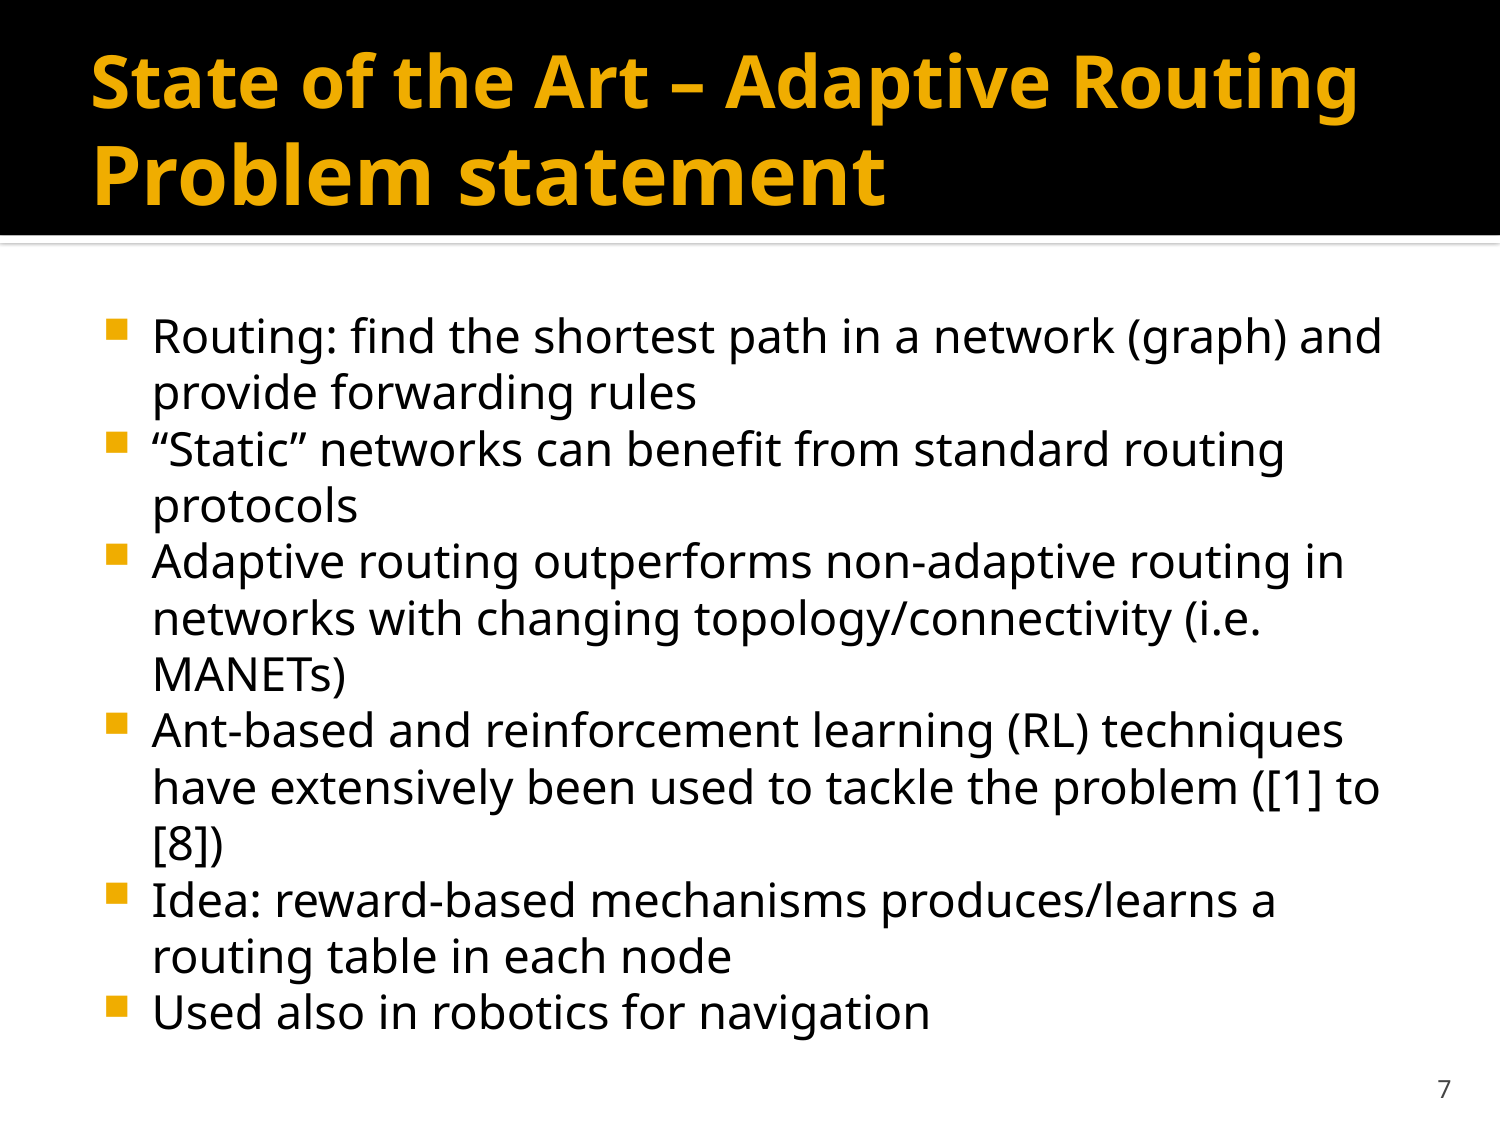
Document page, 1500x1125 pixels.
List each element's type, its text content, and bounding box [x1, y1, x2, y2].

list Routing: find the shortest path in a network (graph) and provide forwarding rules “Static” networks can benefit from standard routing protocols Adaptive routing outperforms non-adaptive routing in networks with changing topology/connectivity (i.e. MANETs) Ant-based and reinforcement learning (RL) techniques have extensively been used to tackle the problem ([1] to [8]) Idea: reward-based mechanisms produces/learns a routing table in each node Used also in robotics for navigation [75, 291, 1425, 1050]
title State of the Art – Adaptive Routing Problem statement [75, 25, 1425, 231]
slide_number 7 [1345, 1062, 1467, 1108]
